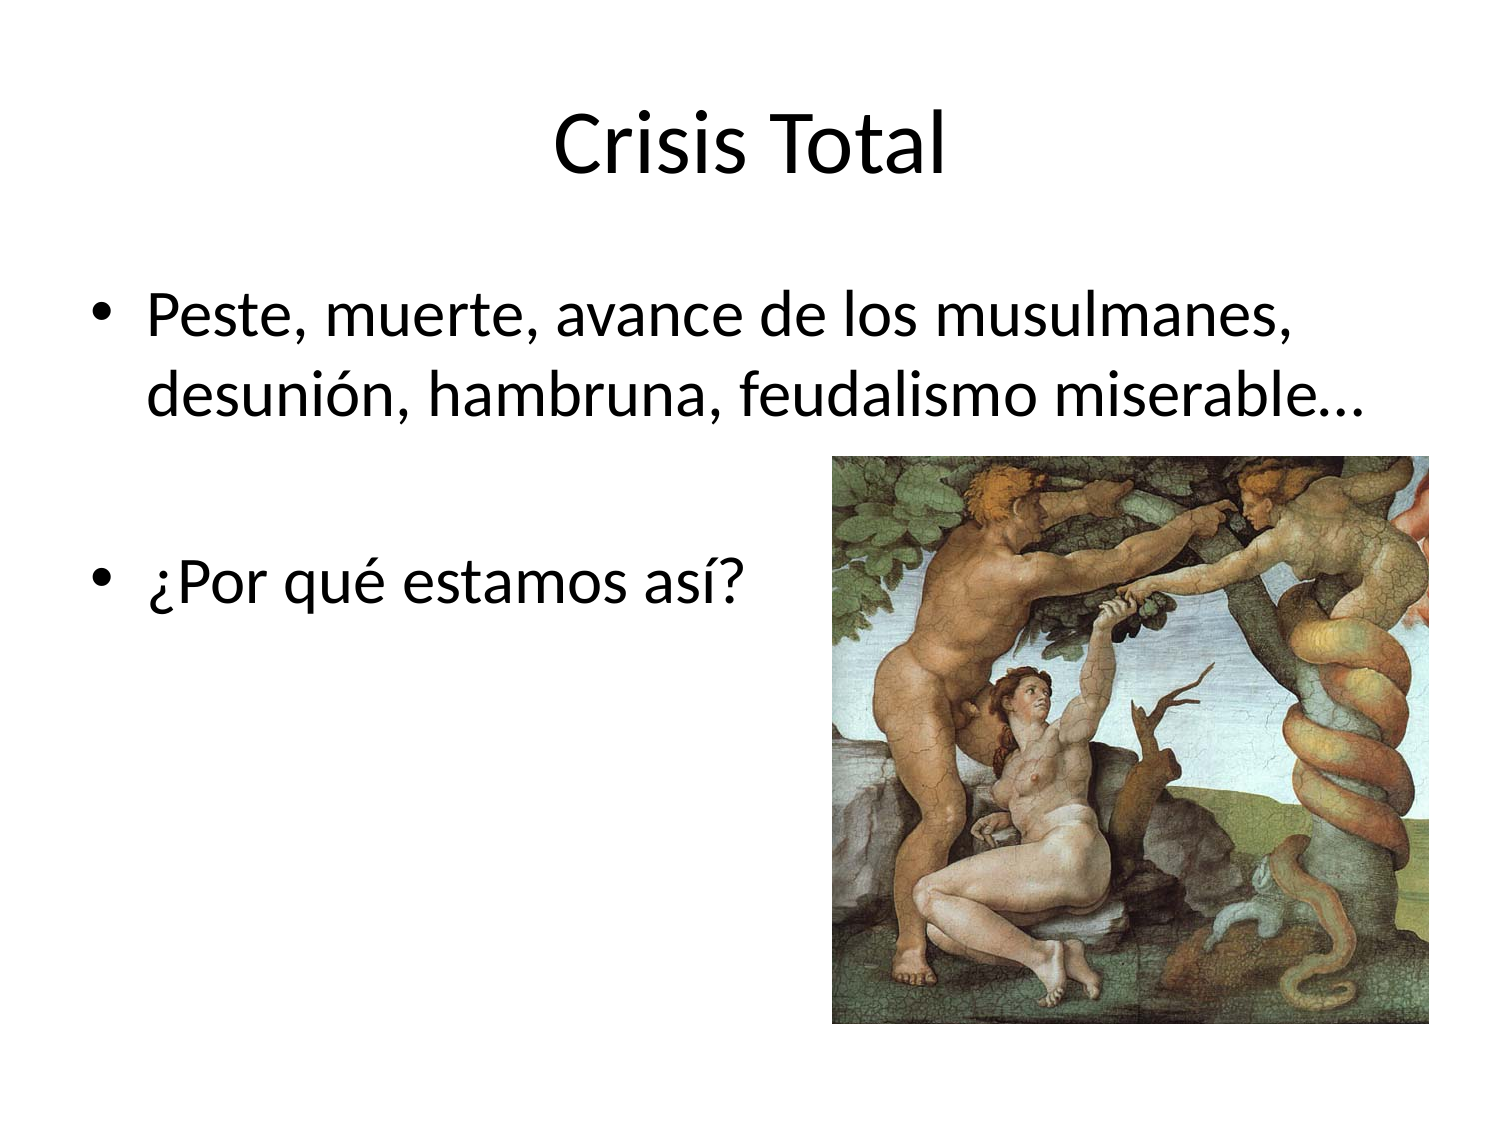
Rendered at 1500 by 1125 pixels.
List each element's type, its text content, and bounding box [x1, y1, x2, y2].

title Crisis Total [76, 42, 1427, 231]
picture [832, 455, 1429, 1024]
list Peste, muerte, avance de los musulmanes, desunión, hambruna, feudalismo miserable… ¿Por qué estamos así? [75, 262, 1425, 1005]
